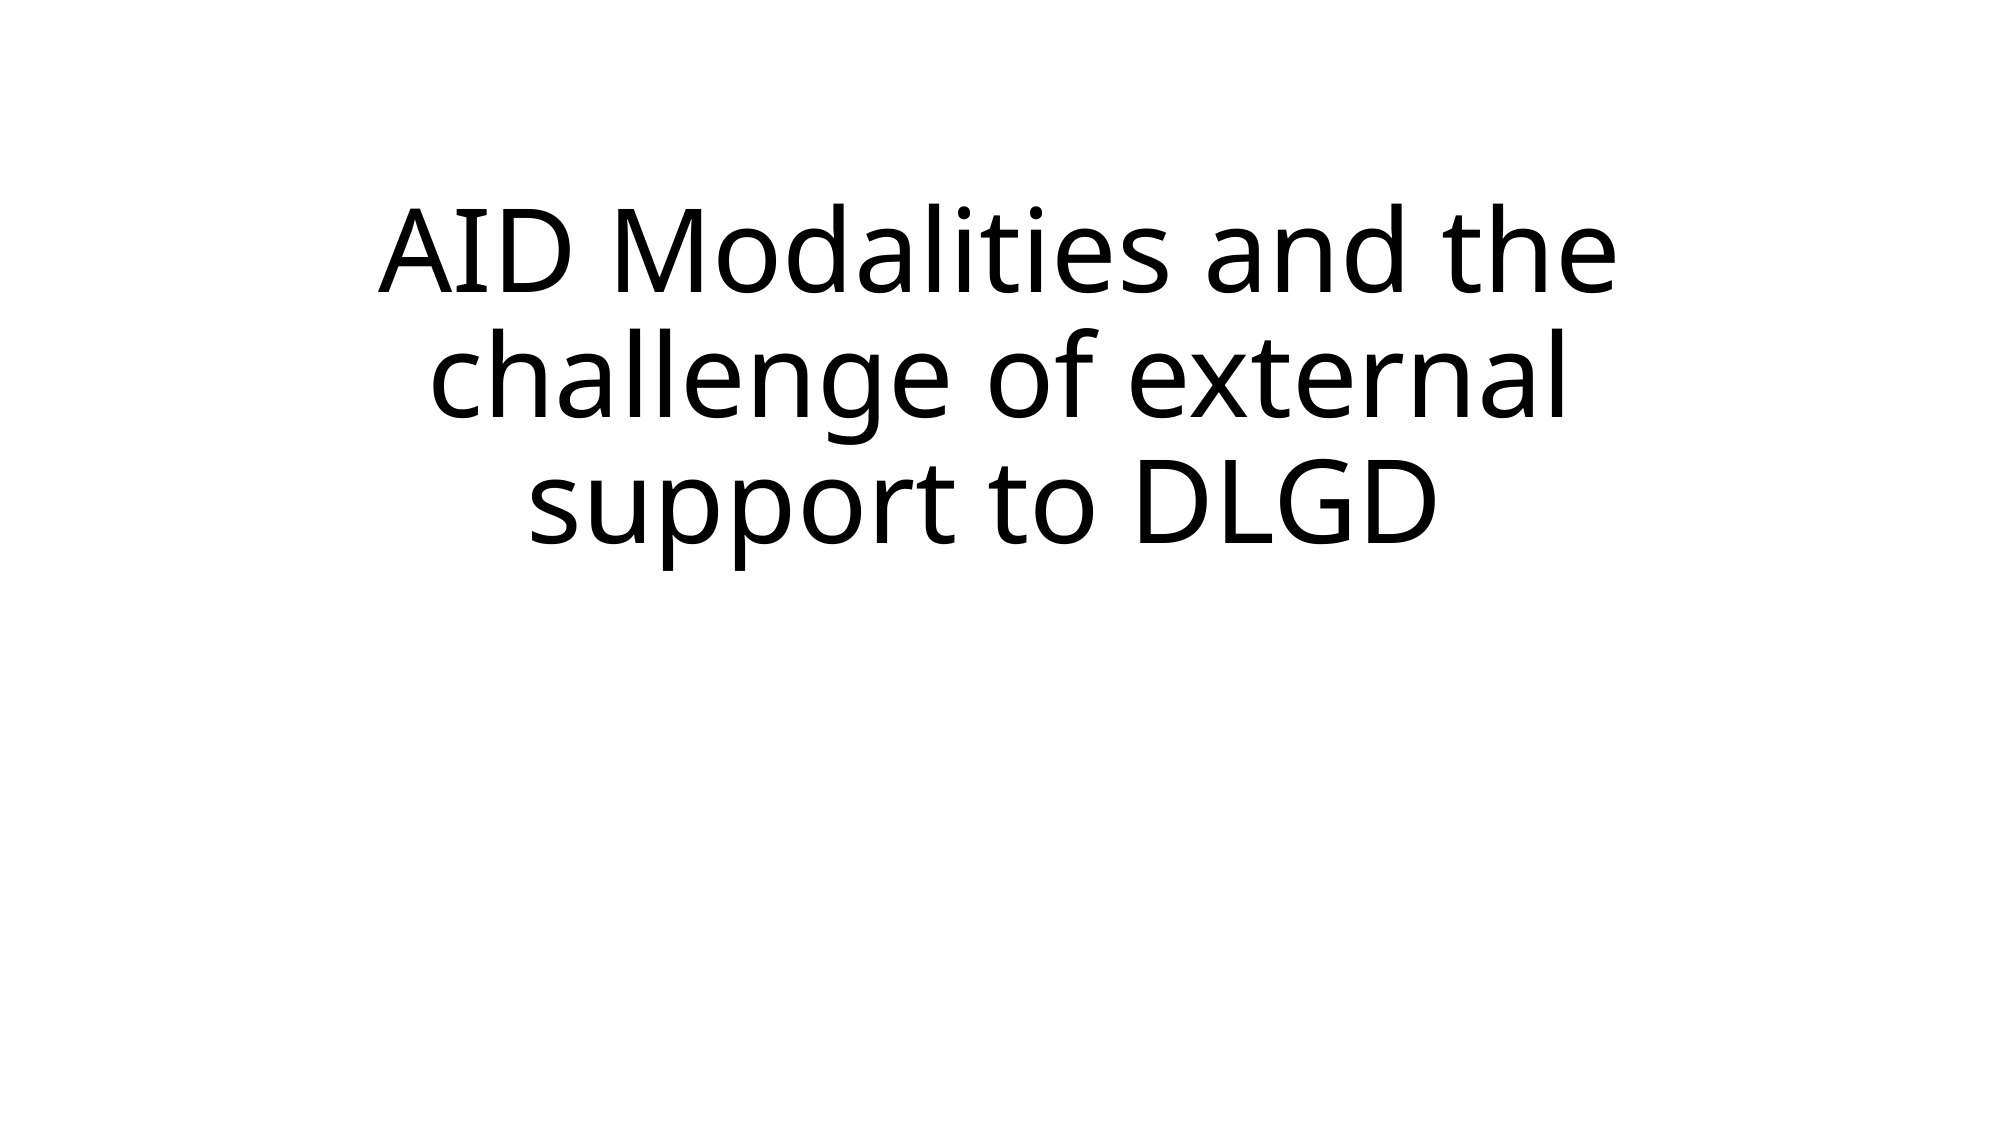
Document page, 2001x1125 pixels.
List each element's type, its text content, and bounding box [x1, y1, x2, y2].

title AID Modalities and the challenge of external support to DLGD [249, 184, 1750, 576]
